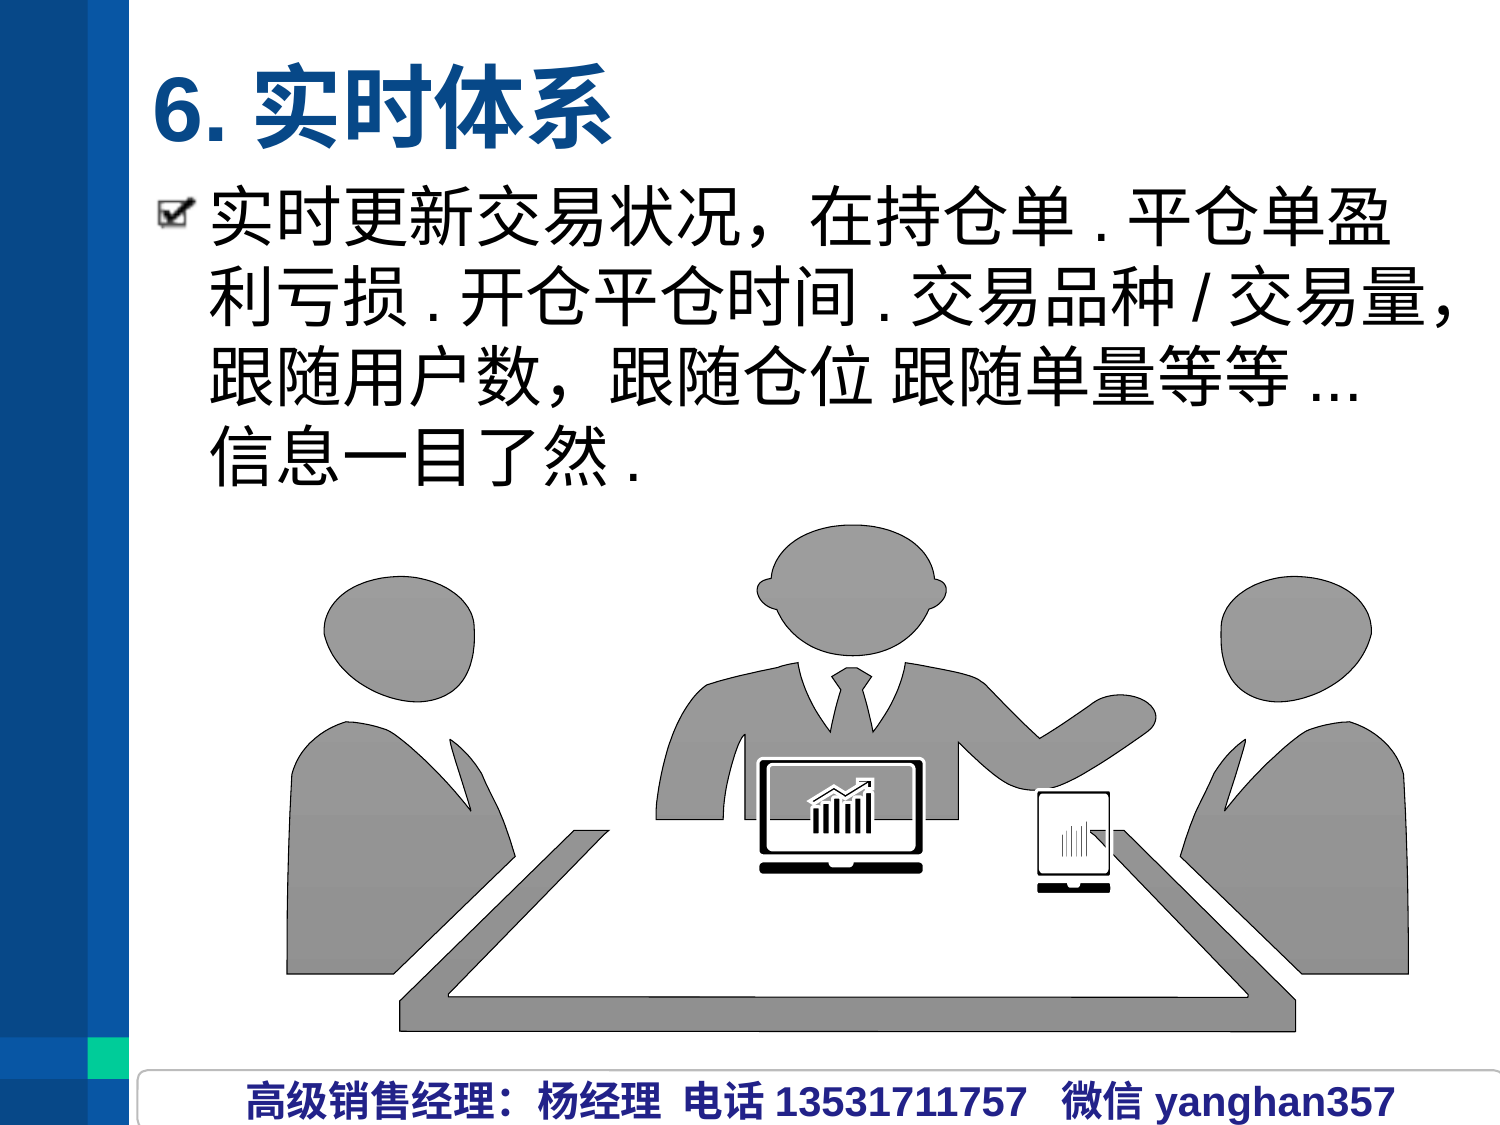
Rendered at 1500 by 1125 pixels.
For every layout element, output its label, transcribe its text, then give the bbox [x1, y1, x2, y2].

text_box [756, 524, 947, 657]
text_box [1220, 575, 1372, 703]
text_box [1034, 880, 1114, 897]
text_box [286, 721, 516, 975]
text_box [756, 859, 926, 877]
text_box [1034, 788, 1114, 879]
text_box 高级销售经理：杨经理 电话13531711757 微信yanghan357 [136, 1069, 1500, 1125]
text_box [399, 829, 1297, 1033]
picture [152, 188, 204, 240]
text_box [655, 661, 1157, 821]
text_box [323, 575, 475, 703]
title 6.实时体系 [137, 32, 1451, 166]
list 实时更新交易状况，在持仓单.平仓单盈利亏损.开仓平仓时间.交易品种/交易量，跟随用户数，跟随仓位 跟随单量等等...信息一目了然. [137, 166, 1451, 564]
text_box [756, 756, 926, 858]
text_box [1179, 721, 1409, 975]
